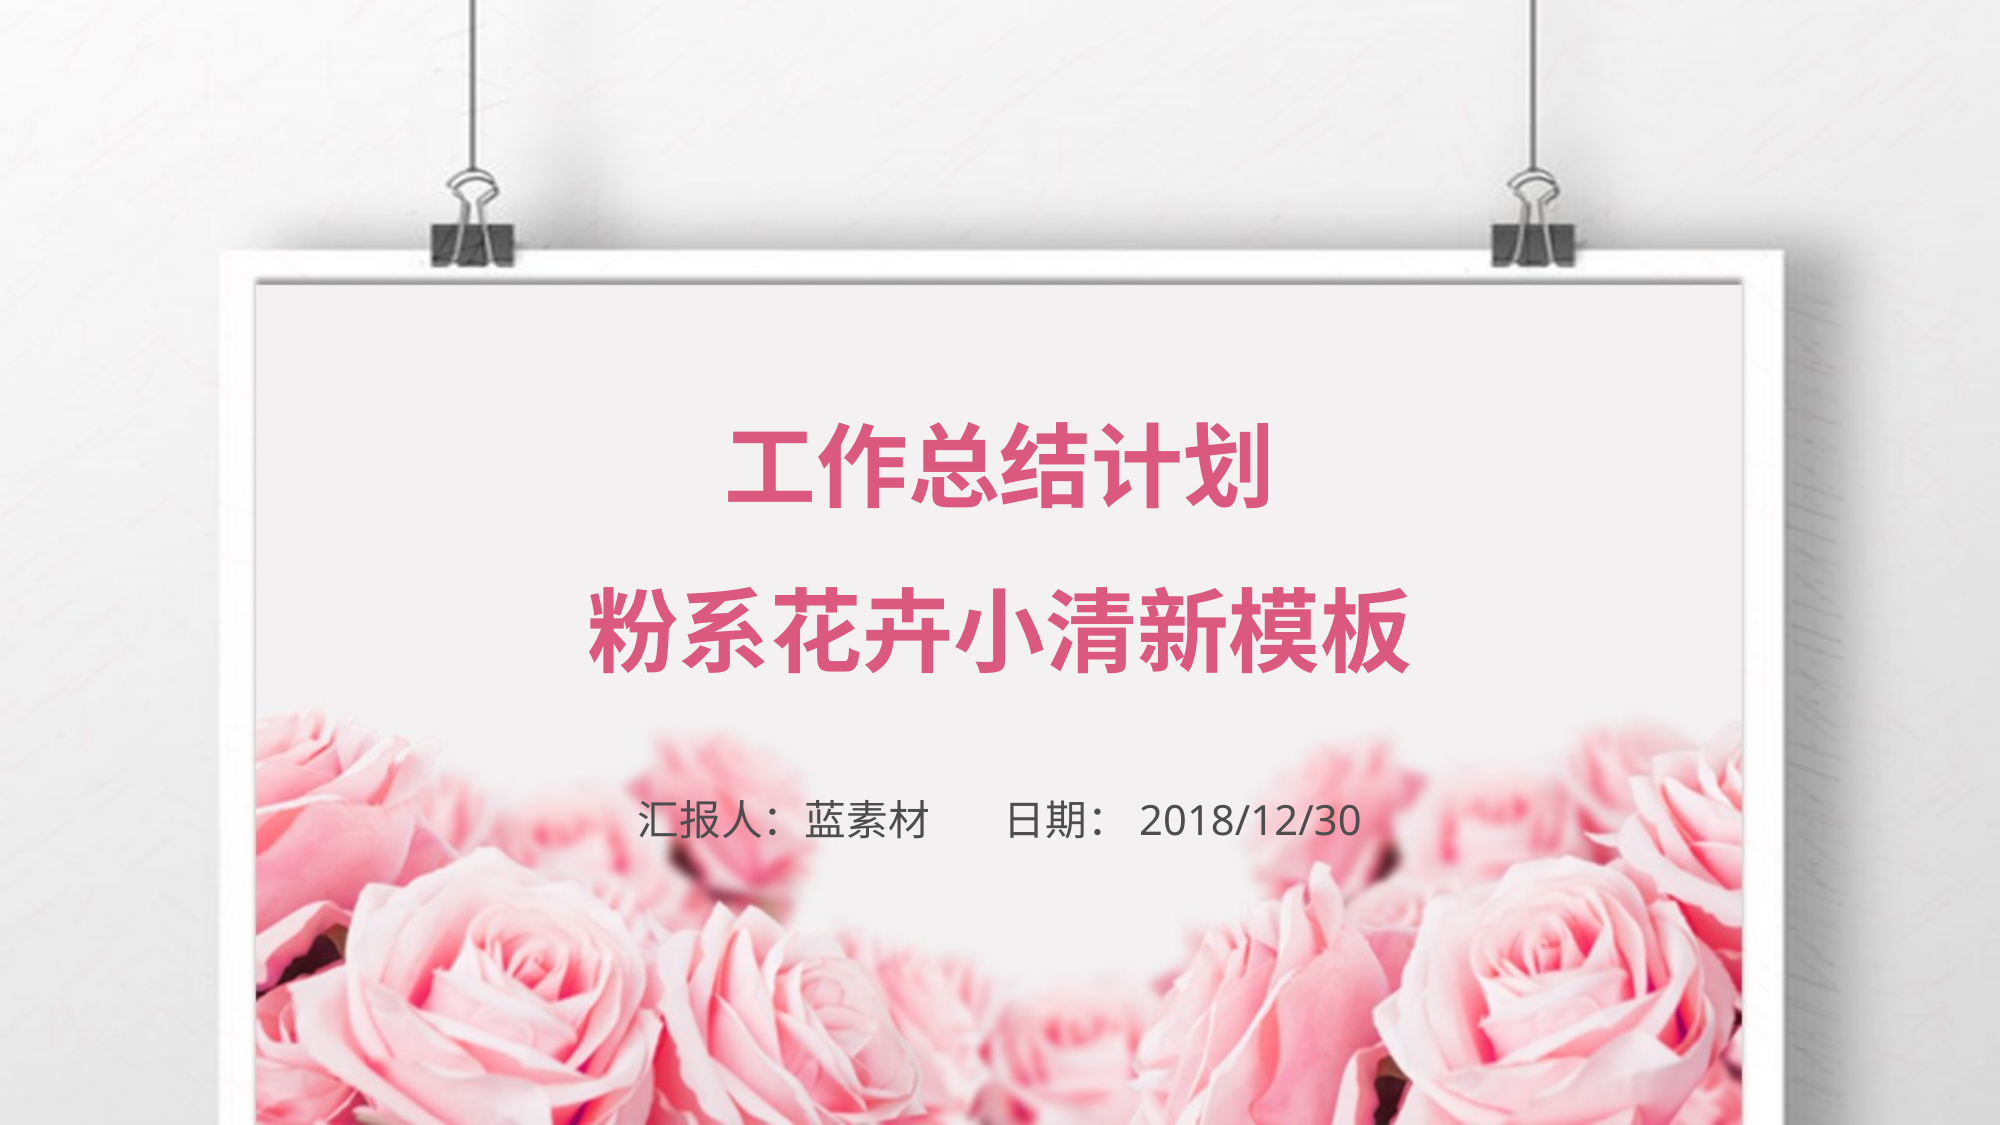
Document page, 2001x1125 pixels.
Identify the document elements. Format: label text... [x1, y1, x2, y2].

picture [0, 0, 2000, 1125]
title 工作总结计划 粉系花卉小清新模板 [425, 320, 1575, 717]
subtitle 汇报人：蓝素材 日期：2018/12/30 [445, 761, 1555, 865]
